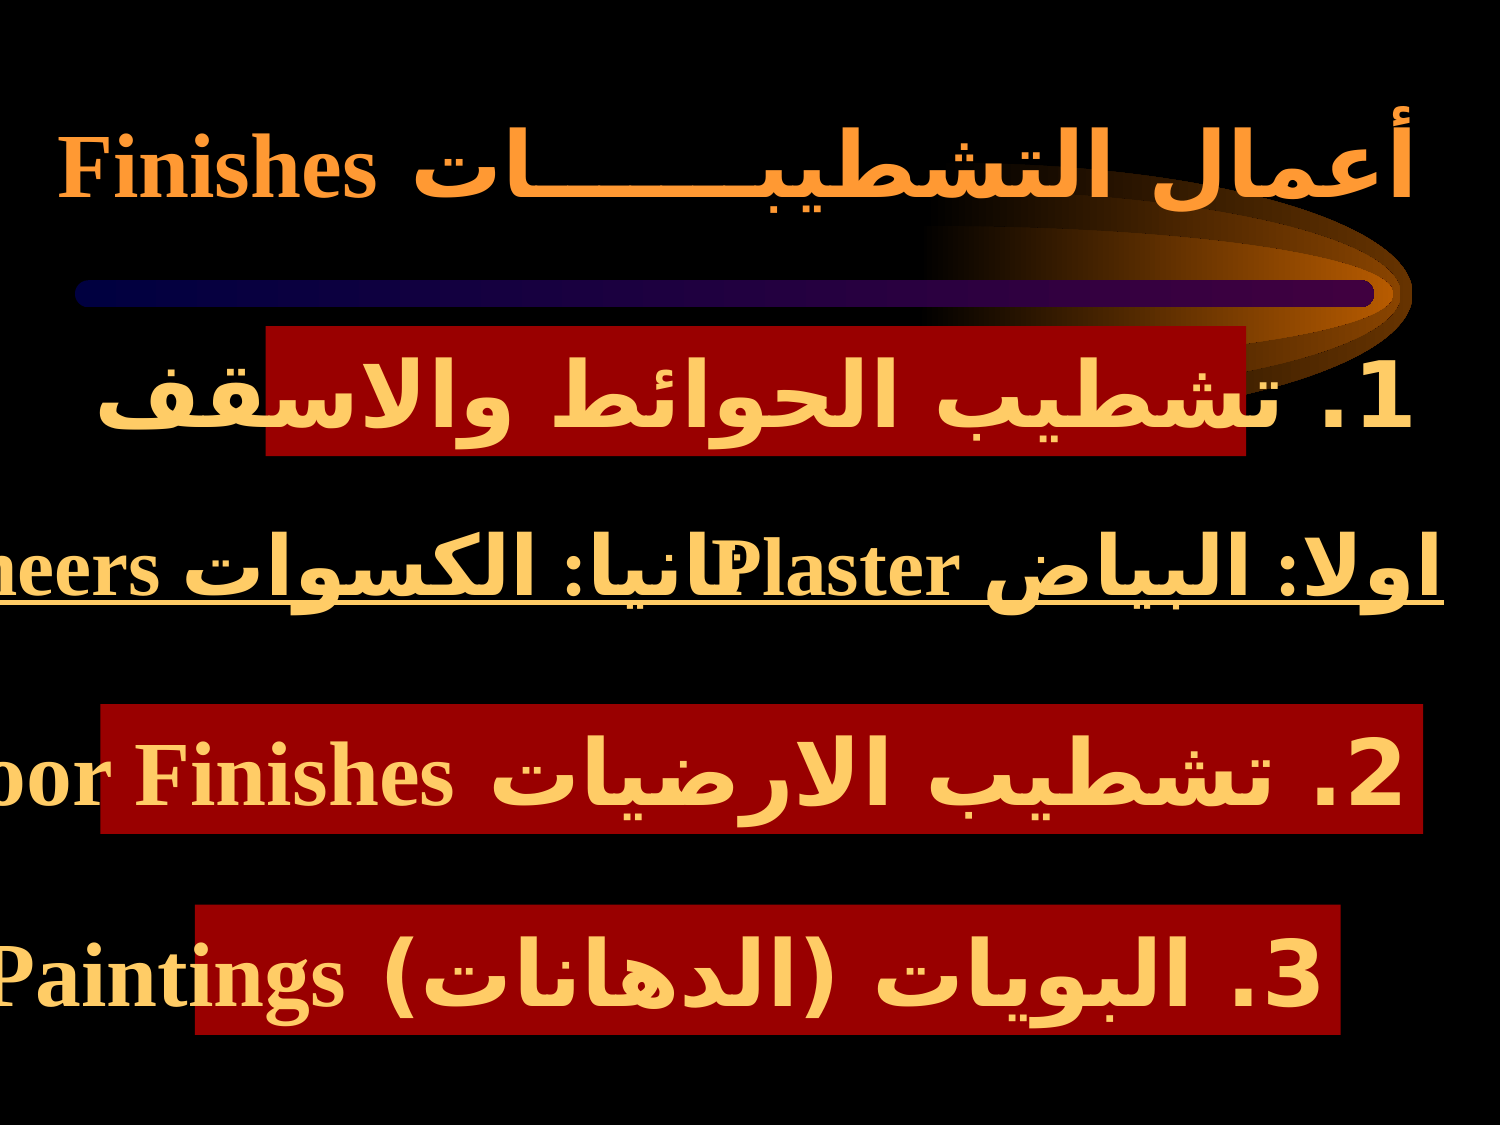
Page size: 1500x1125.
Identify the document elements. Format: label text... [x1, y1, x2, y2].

text_box اولا: البياض Plaster [809, 479, 1459, 645]
text_box 3. البويات (الدهانات) Paintings [194, 904, 1341, 1035]
text_box 1. تشطيب الحوائط والاسقف [265, 326, 1247, 457]
text_box 2. تشطيب الارضيات Floor Finishes [100, 704, 1424, 834]
text_box ثانيا: الكسوات Veneers [17, 479, 762, 645]
text_box أعمال التشطيبـــــــات Finishes [171, 78, 1305, 244]
